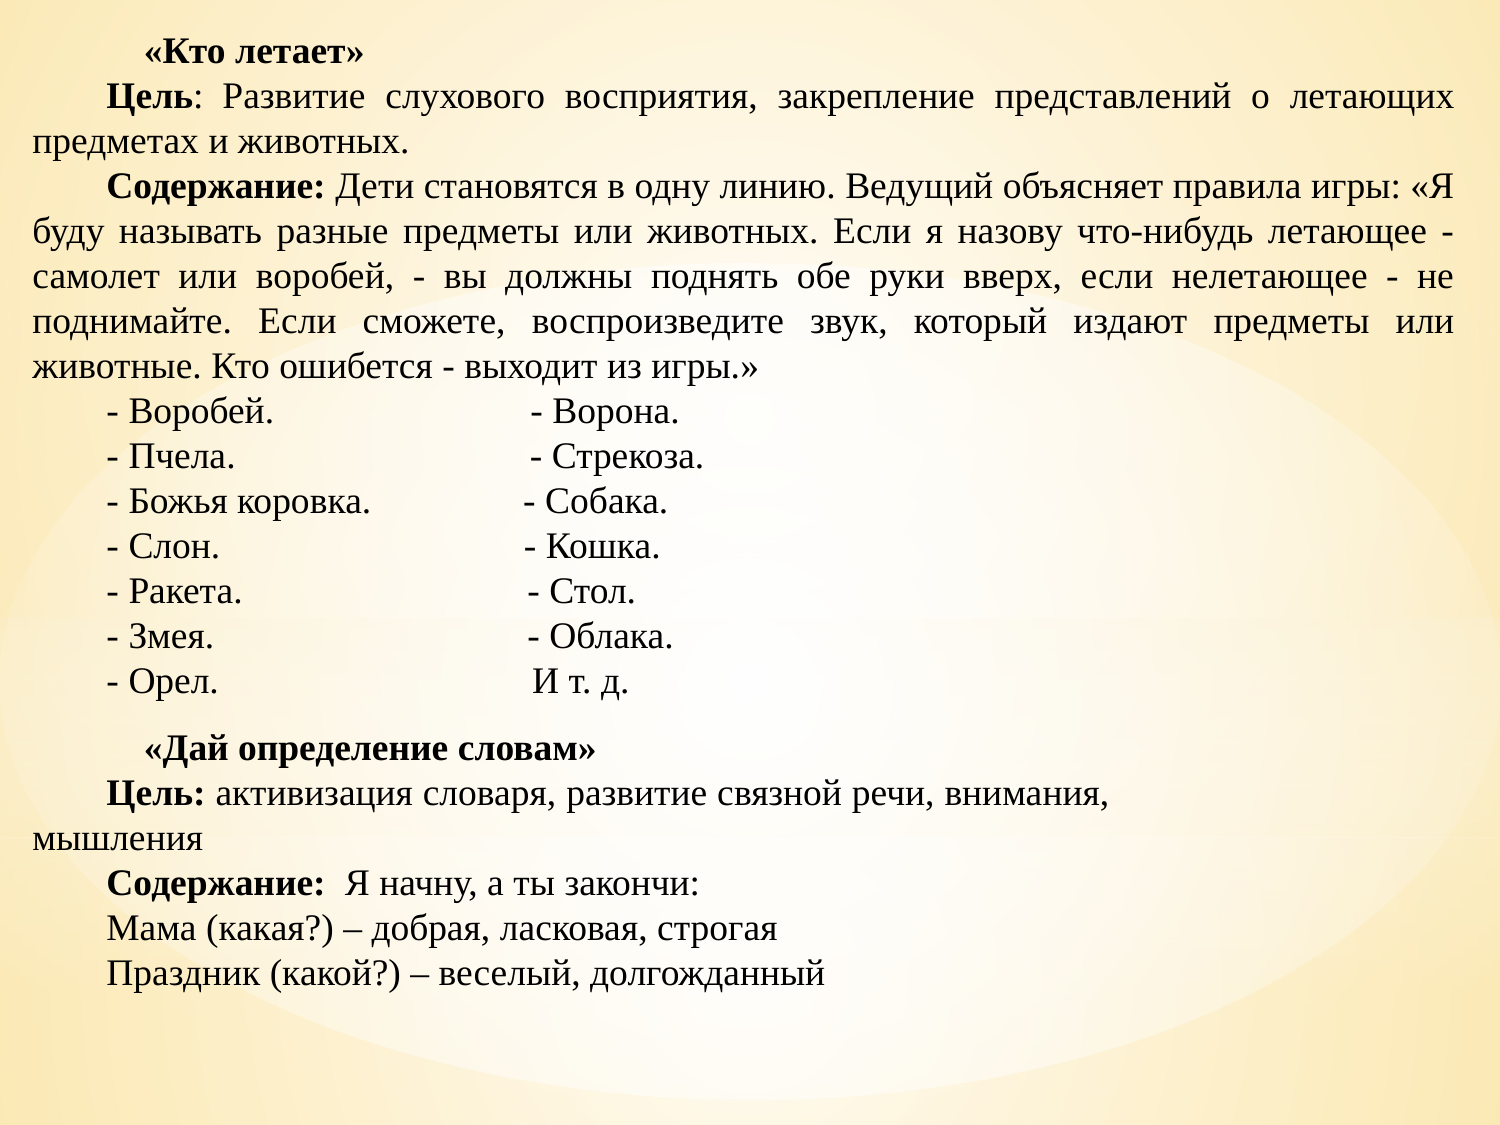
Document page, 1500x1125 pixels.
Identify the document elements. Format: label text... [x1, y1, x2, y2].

text_box «Дай определение словам» Цель: активизация словаря, развитие связной речи, внимания, мышления Содержание: Я начну, а ты закончи: Мама (какая?) – добрая, ласковая, строгая Праздник (какой?) – веселый, долгожданный [17, 715, 1125, 1001]
text_box «Кто летает» Цель: Развитие слухового восприятия, закрепление представлений о летающих предметах и животных. Содержание: Дети становятся в одну линию. Ведущий объясняет правила игры: «Я буду называть разные предметы или животных. Если я назову что-нибудь летающее - самолет или воробей, - вы должны поднять обе руки вверх, если нелетающее - не поднимайте. Если сможете, воспроизведите звук, который издают предметы или животные. Кто ошибется - выходит из игры.» - Воробей. - Ворона. - Пчела. - Стрекоза. - Божья коровка. - Собака. - Слон. - Кошка. - Ракета. - Стол. - Змея. - Облака. - Орел. И т. д. [17, 19, 1471, 709]
